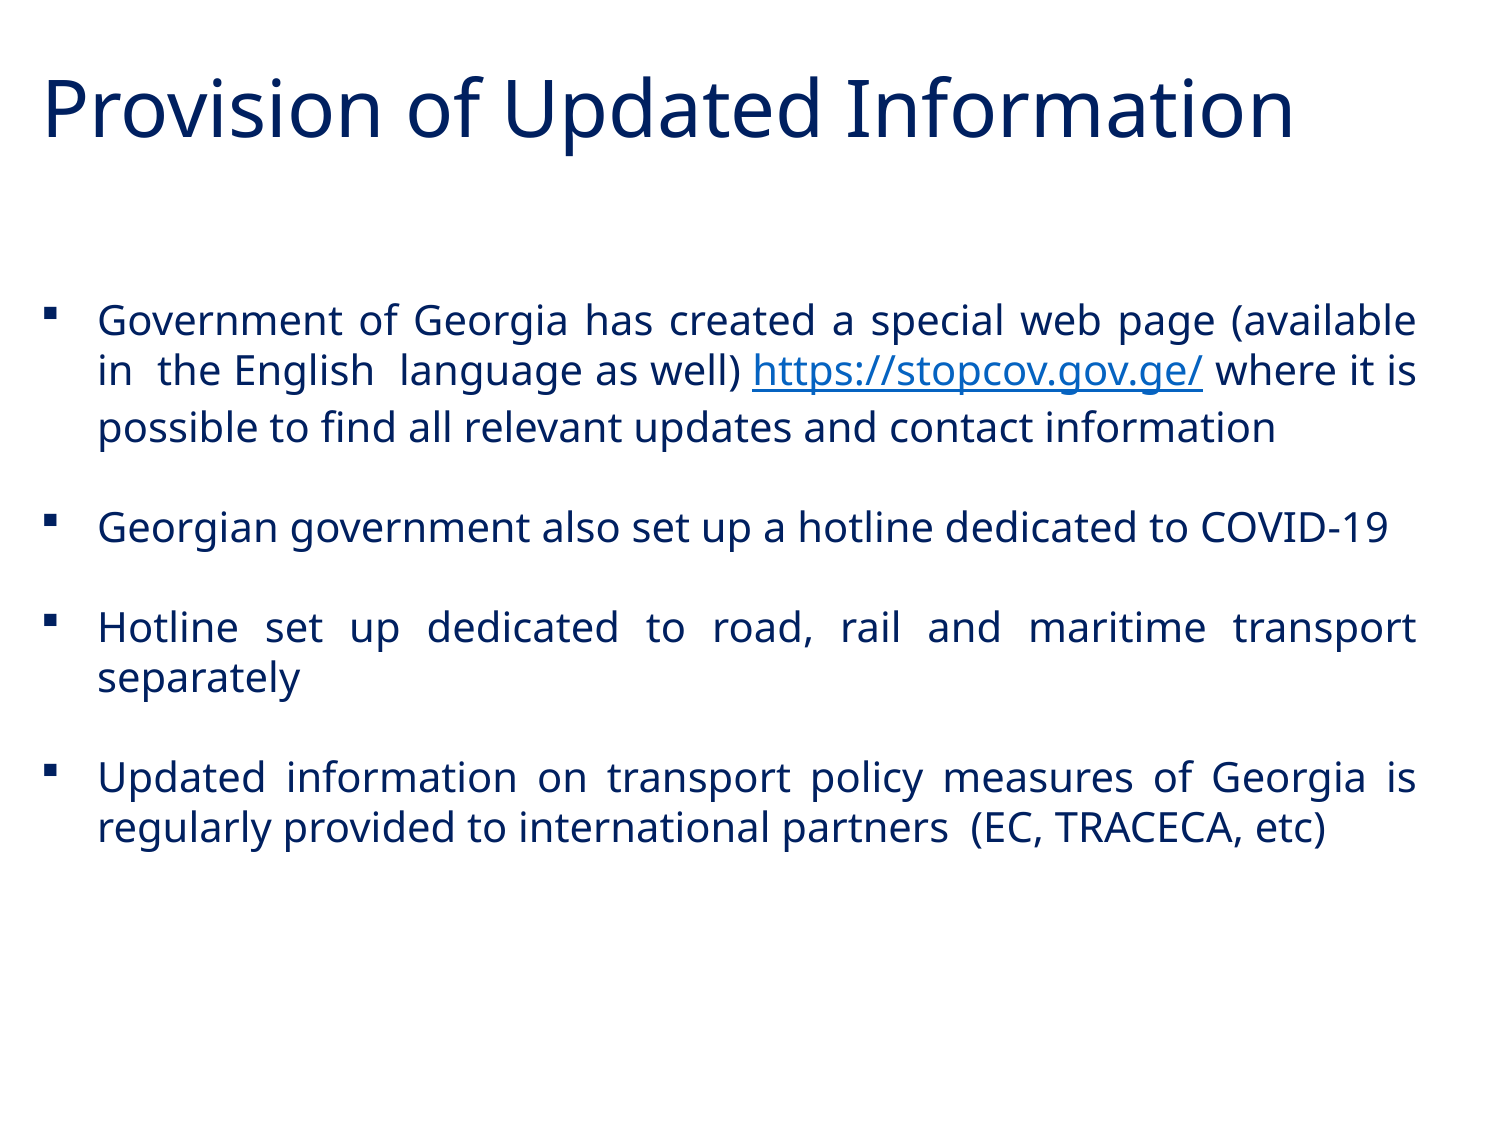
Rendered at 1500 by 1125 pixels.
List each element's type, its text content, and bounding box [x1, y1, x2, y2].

title Provision of Updated Information [25, 60, 1406, 163]
text_box Government of Georgia has created a special web page (available in the English language as well) https://stopcov.gov.ge/ where it is possible to find all relevant updates and contact information Georgian government also set up a hotline dedicated to COVID-19 Hotline set up dedicated to road, rail and maritime transport separately Updated information on transport policy measures of Georgia is regularly provided to international partners (EC, TRACECA, etc) [25, 286, 1432, 859]
